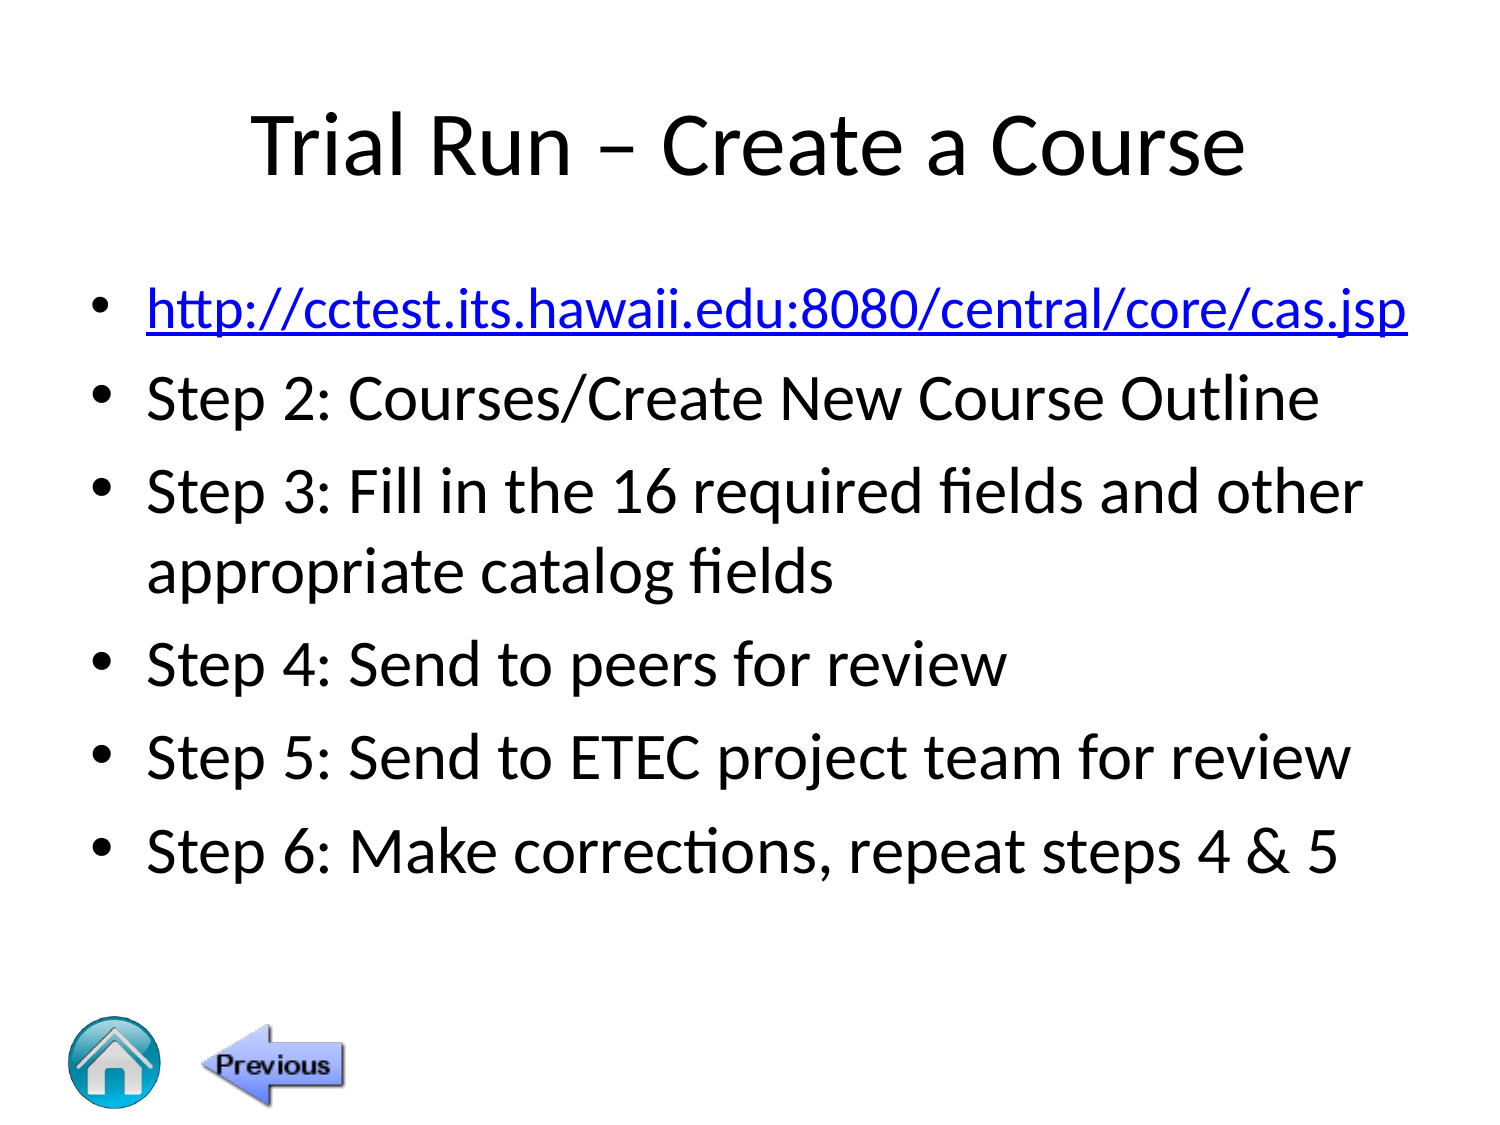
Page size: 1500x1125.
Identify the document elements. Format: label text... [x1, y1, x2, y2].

title Trial Run – Create a Course [75, 45, 1425, 233]
picture [62, 1009, 166, 1113]
list http://cctest.its.hawaii.edu:8080/central/core/cas.jsp Step 2: Courses/Create New Course Outline Step 3: Fill in the 16 required fields and other appropriate catalog fields Step 4: Send to peers for review Step 5: Send to ETEC project team for review Step 6: Make corrections, repeat steps 4 & 5 [75, 262, 1425, 1005]
picture [200, 1023, 350, 1113]
